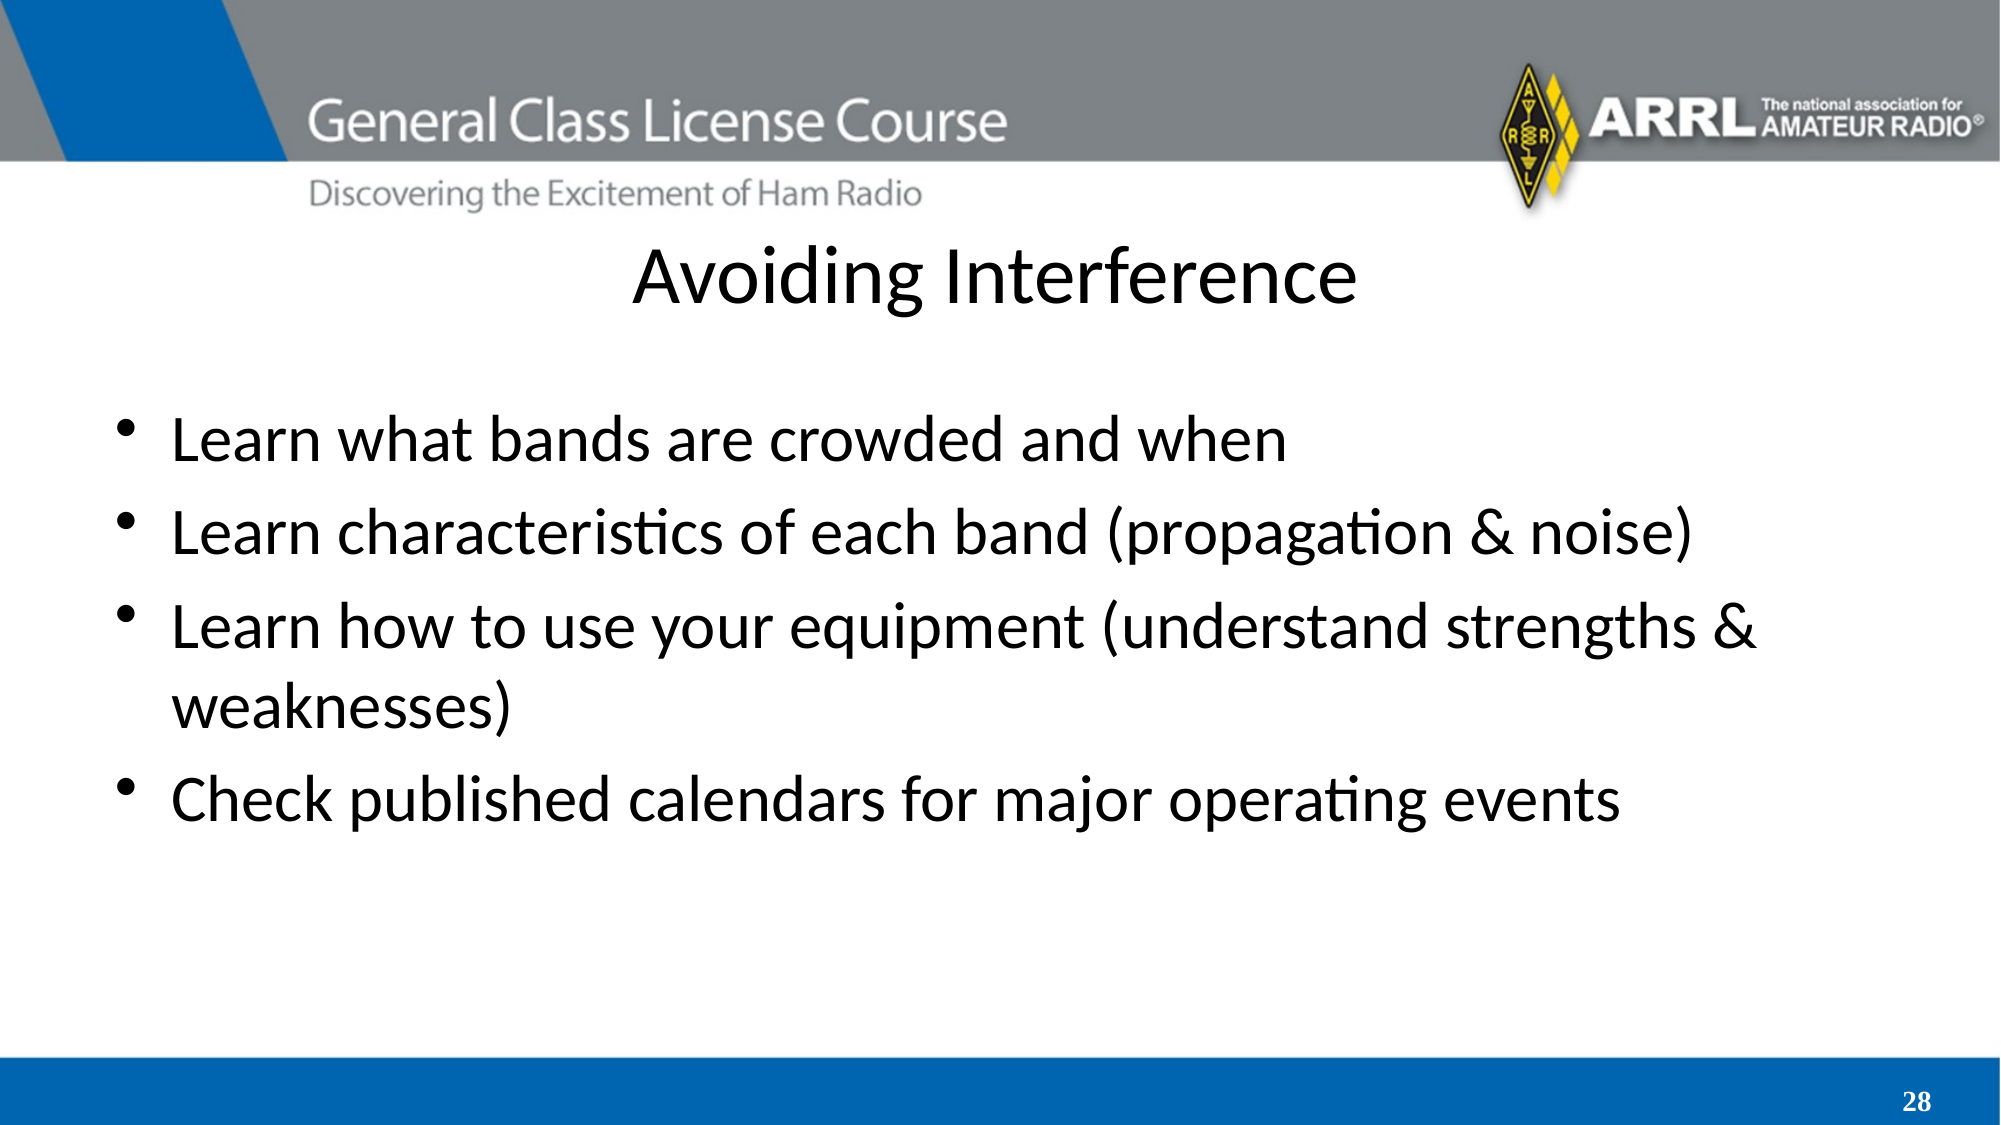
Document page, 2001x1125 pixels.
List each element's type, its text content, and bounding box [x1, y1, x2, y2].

title Avoiding Interference [96, 212, 1897, 356]
list Learn what bands are crowded and when Learn characteristics of each band (propagation & noise) Learn how to use your equipment (understand strengths & weaknesses) Check published calendars for major operating events [99, 387, 1900, 1075]
picture [0, 0, 2001, 1125]
